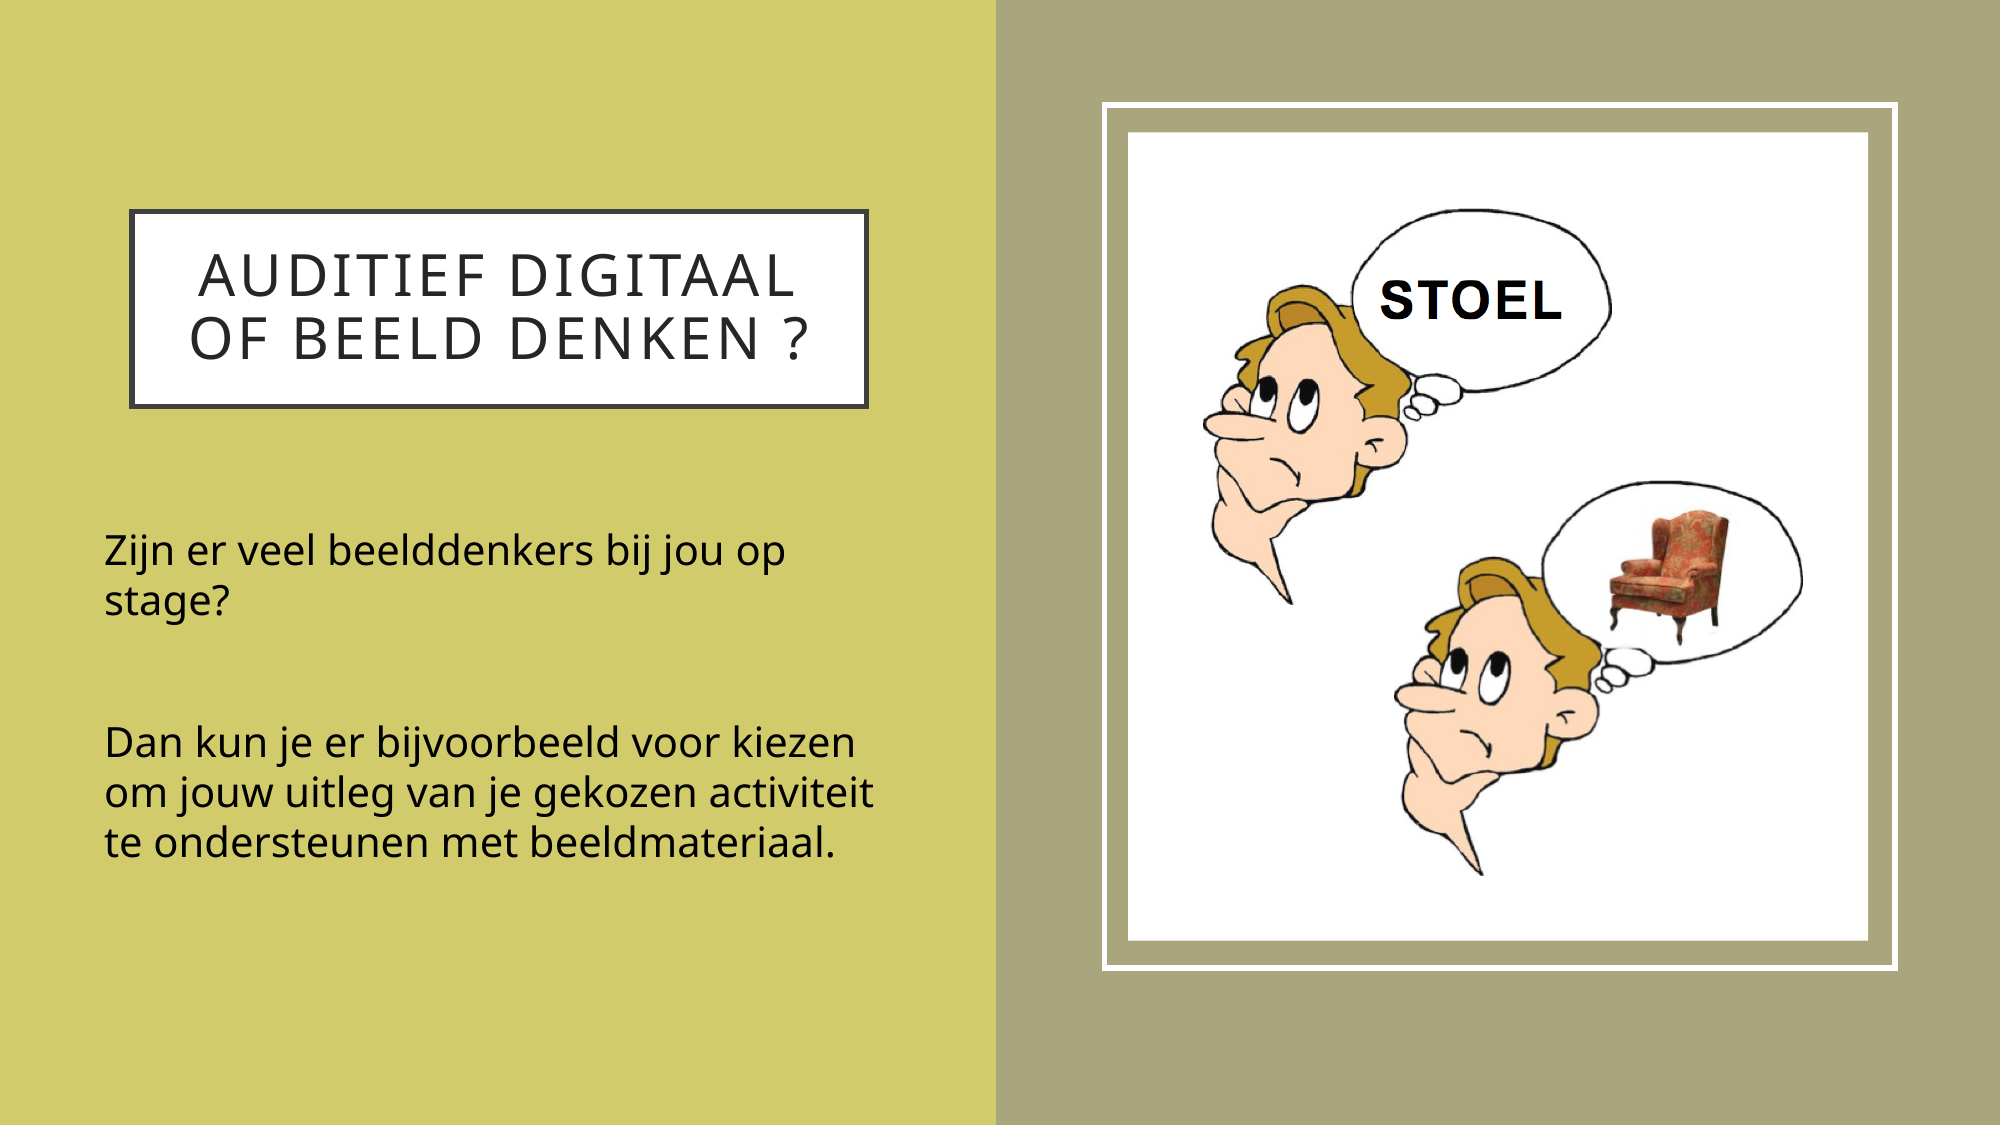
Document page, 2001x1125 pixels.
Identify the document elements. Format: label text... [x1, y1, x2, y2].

text_box [0, 0, 997, 1125]
picture [1158, 162, 1842, 911]
list Zijn er veel beelddenkers bij jou op stage? Dan kun je er bijvoorbeeld voor kiezen om jouw uitleg van je gekozen activiteit te ondersteunen met beeldmateriaal. [89, 516, 908, 1016]
text_box [1103, 104, 1896, 969]
text_box [1127, 131, 1869, 942]
title Auditief digitaal of beeld denken ? [129, 209, 869, 409]
